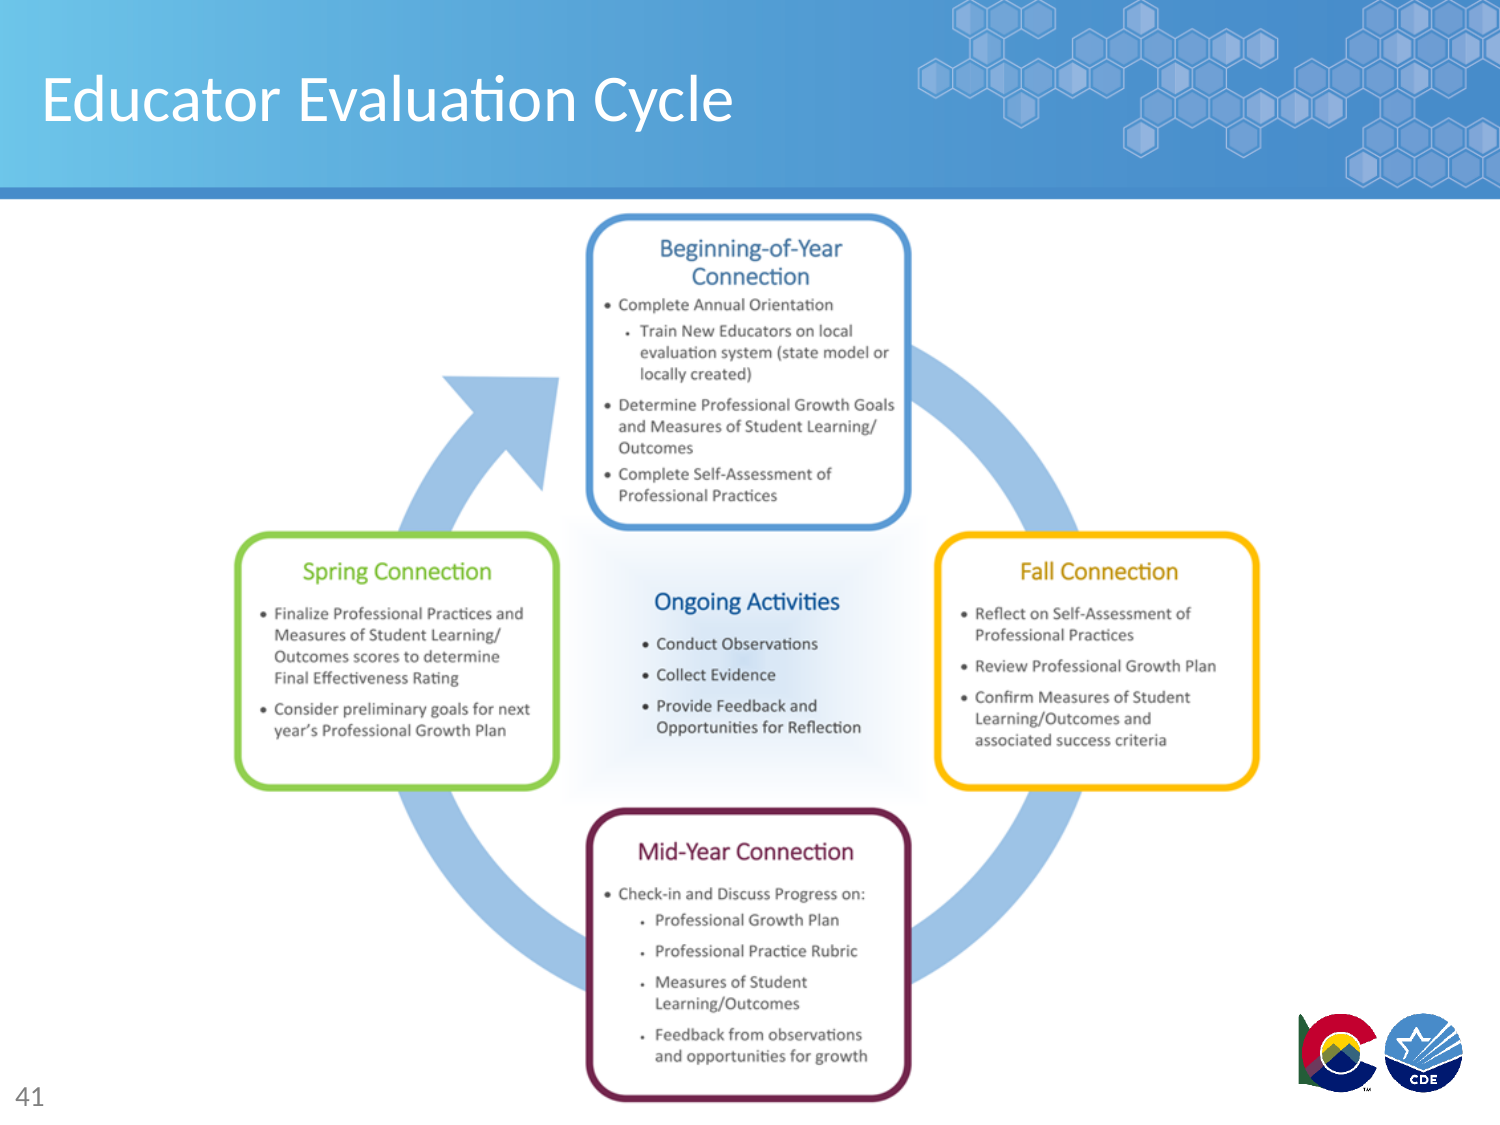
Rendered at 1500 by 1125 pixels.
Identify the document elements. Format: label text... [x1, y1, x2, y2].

text_box Educator Evaluation Cycle [26, 47, 1160, 142]
picture [201, 205, 1463, 1110]
slide_number 41 [0, 1065, 338, 1125]
picture [0, 0, 1500, 200]
